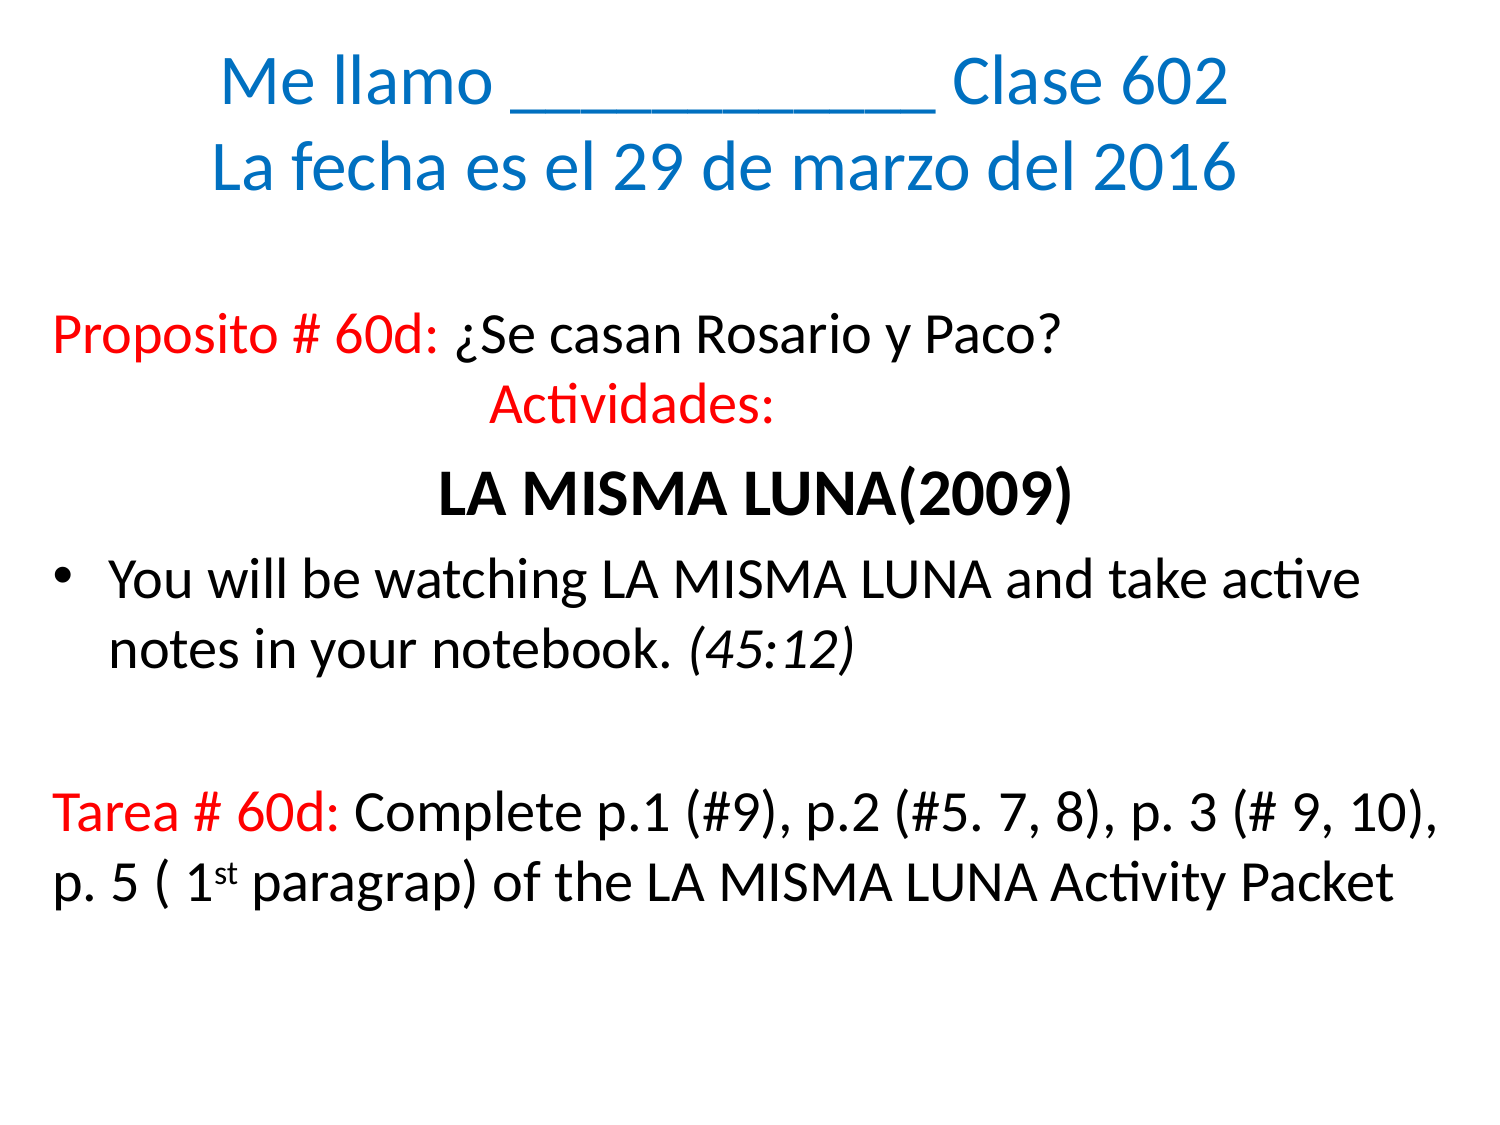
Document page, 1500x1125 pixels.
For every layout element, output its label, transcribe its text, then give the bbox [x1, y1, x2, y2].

title Me llamo ____________ Clase 602 La fecha es el 29 de marzo del 2016 [50, 24, 1400, 213]
list Proposito # 60d: ¿Se casan Rosario y Paco? Actividades: LA MISMA LUNA(2009) You will be watching LA MISMA LUNA and take active notes in your notebook. (45:12) Tarea # 60d: Complete p.1 (#9), p.2 (#5. 7, 8), p. 3 (# 9, 10), p. 5 ( 1st paragrap) of the LA MISMA LUNA Activity Packet [37, 287, 1475, 1050]
